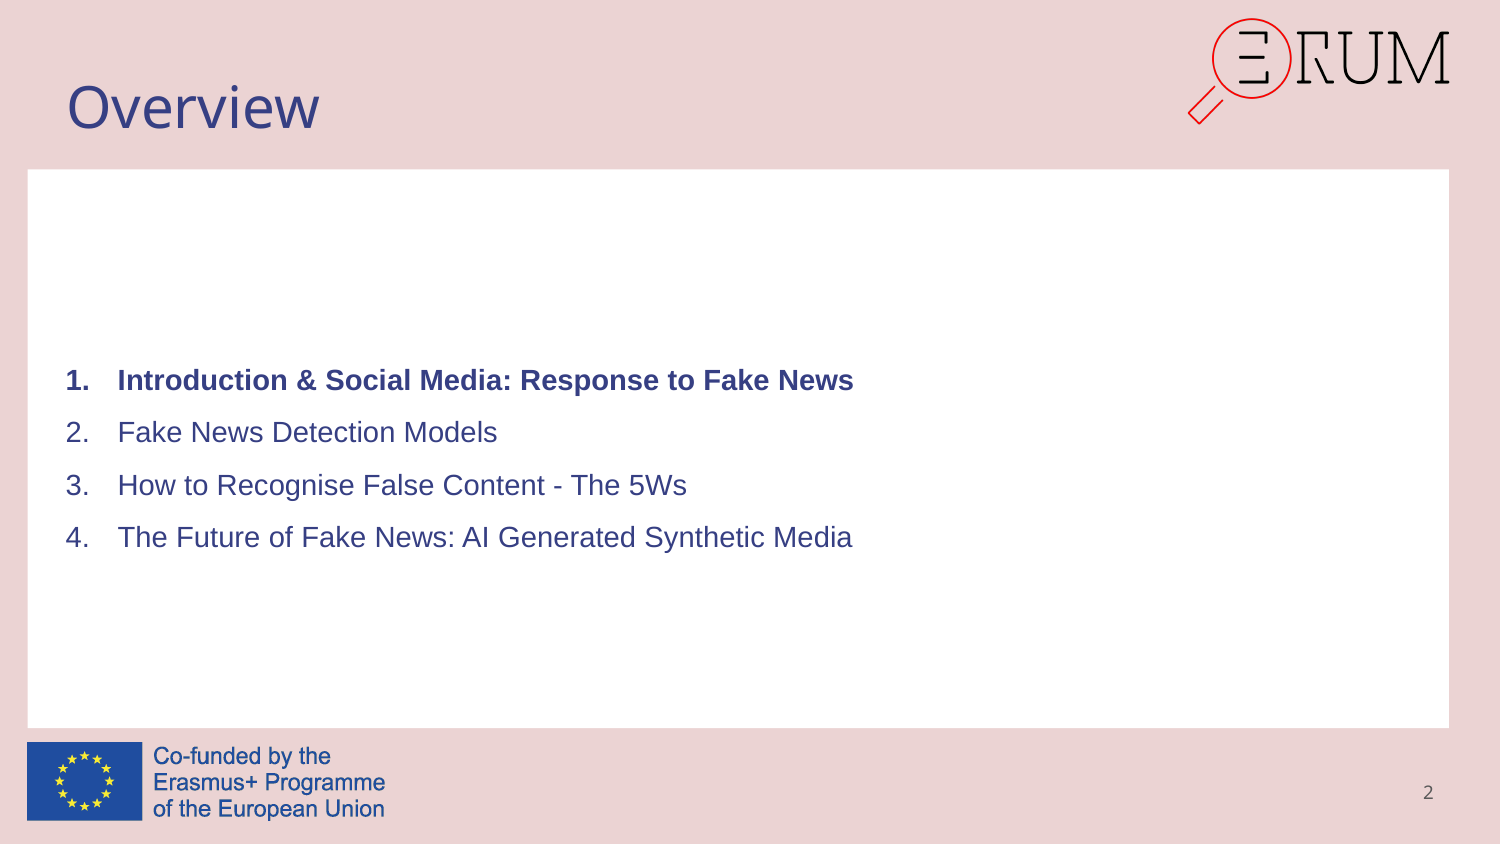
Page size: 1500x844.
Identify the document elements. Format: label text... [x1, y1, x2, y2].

picture [27, 742, 385, 821]
title Overview [51, 55, 1168, 150]
list Introduction & Social Media: Response to Fake News Fake News Detection Models How to Recognise False Content - The 5Ws The Future of Fake News: AI Generated Synthetic Media [27, 169, 1449, 729]
slide_number 2 [1358, 761, 1449, 826]
picture [1136, 0, 1500, 137]
